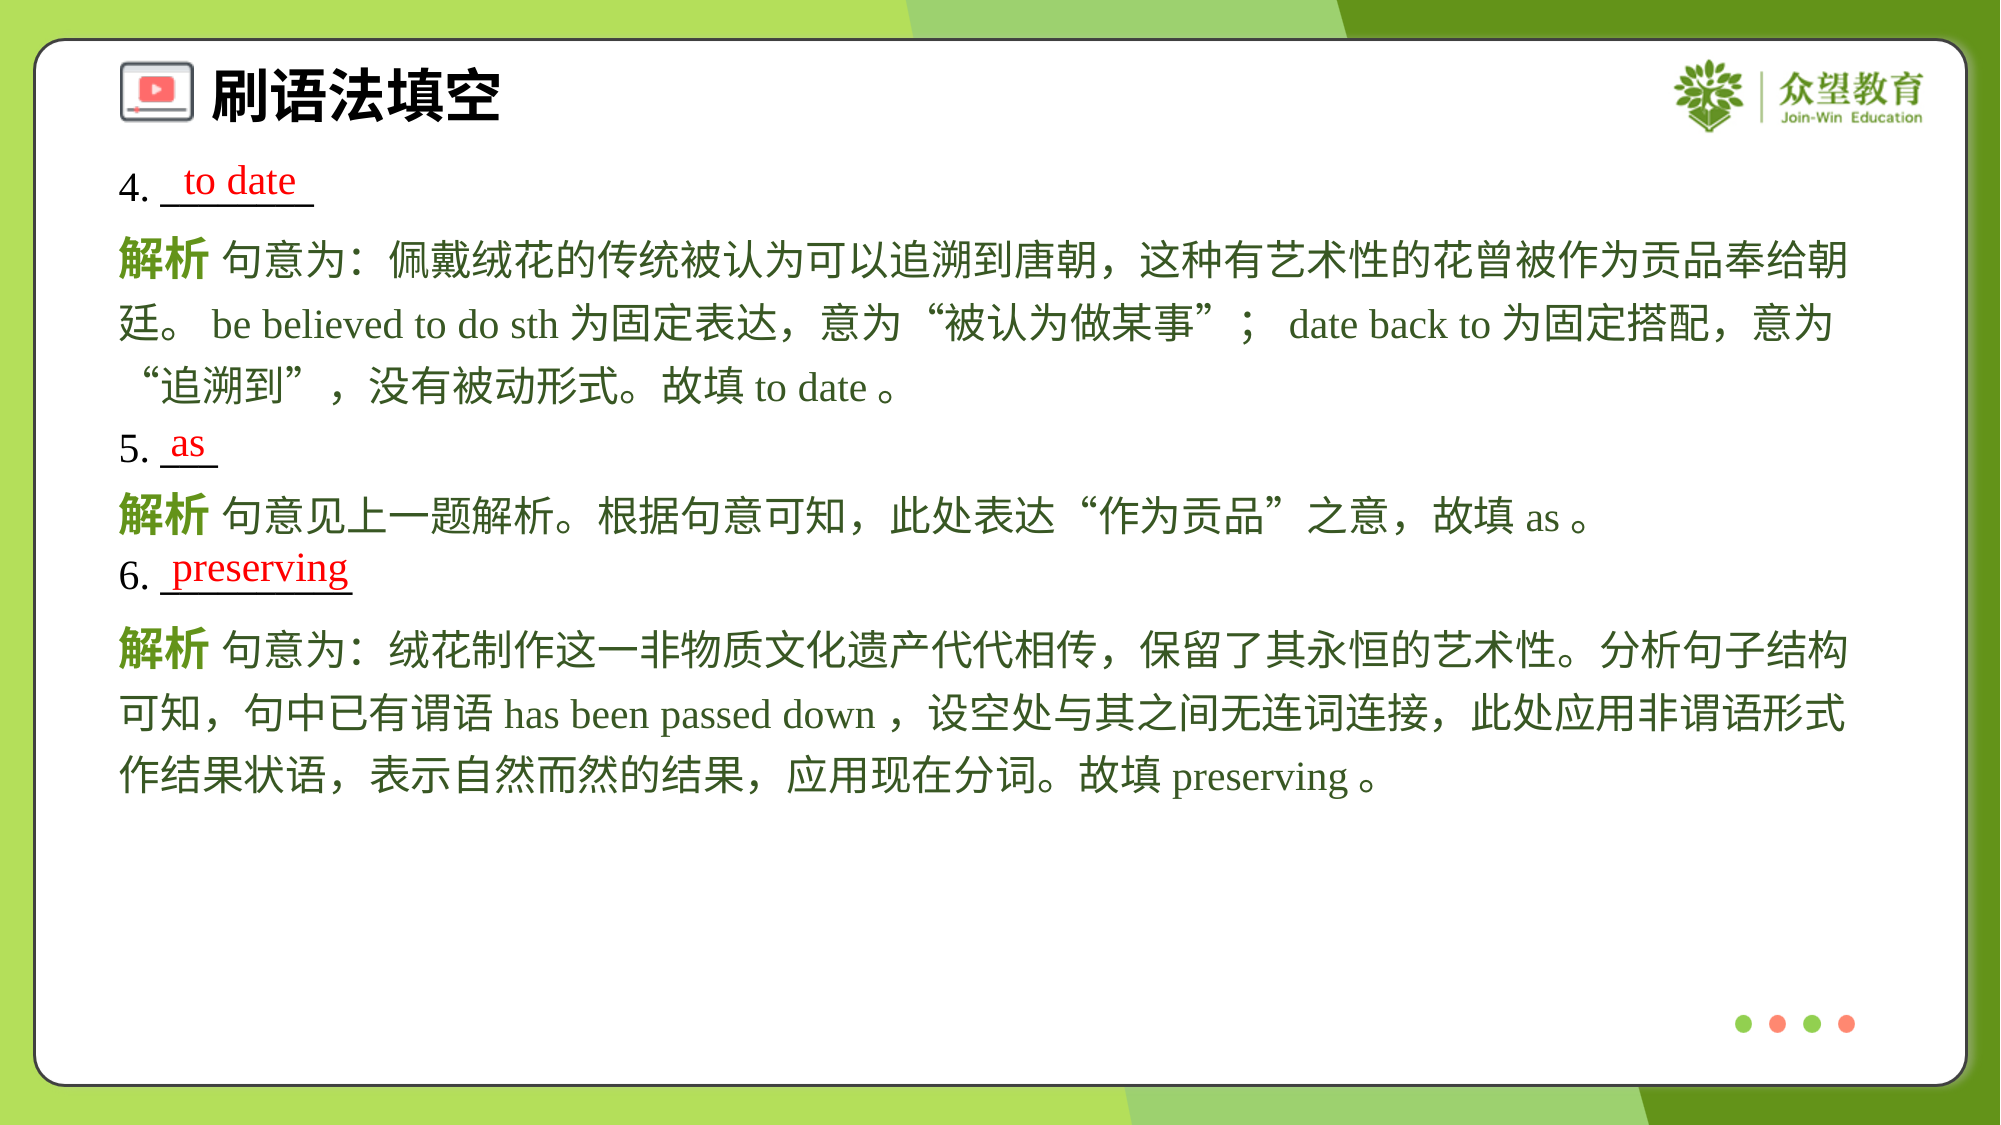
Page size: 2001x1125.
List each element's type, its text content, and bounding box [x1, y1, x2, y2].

text_box 4. ________ [118, 146, 1883, 204]
text_box 解析 句意为：佩戴绒花的传统被认为可以追溯到唐朝，这种有艺术性的花曾被作为贡品奉给朝廷。be believed to do sth为固定表达，意为“被认为做某事”；date back to为固定搭配，意为“追溯到”，没有被动形式。故填to date。 [118, 215, 1883, 405]
text_box 解析 句意为：绒花制作这一非物质文化遗产代代相传，保留了其永恒的艺术性。分析句子结构可知，句中已有谓语has been passed down，设空处与其之间无连词连接，此处应用非谓语形式作结果状语，表示自然而然的结果，应用现在分词。故填preserving。 [118, 605, 1883, 795]
text_box 解析 句意见上一题解析。根据句意可知，此处表达“作为贡品”之意，故填as。 [118, 471, 1883, 534]
text_box preserving [167, 527, 353, 585]
text_box as [165, 402, 210, 460]
picture [0, 0, 2000, 1125]
text_box 6. __________ [118, 535, 1883, 593]
text_box to date [174, 140, 306, 198]
text_box 5. ___ [118, 408, 1883, 466]
